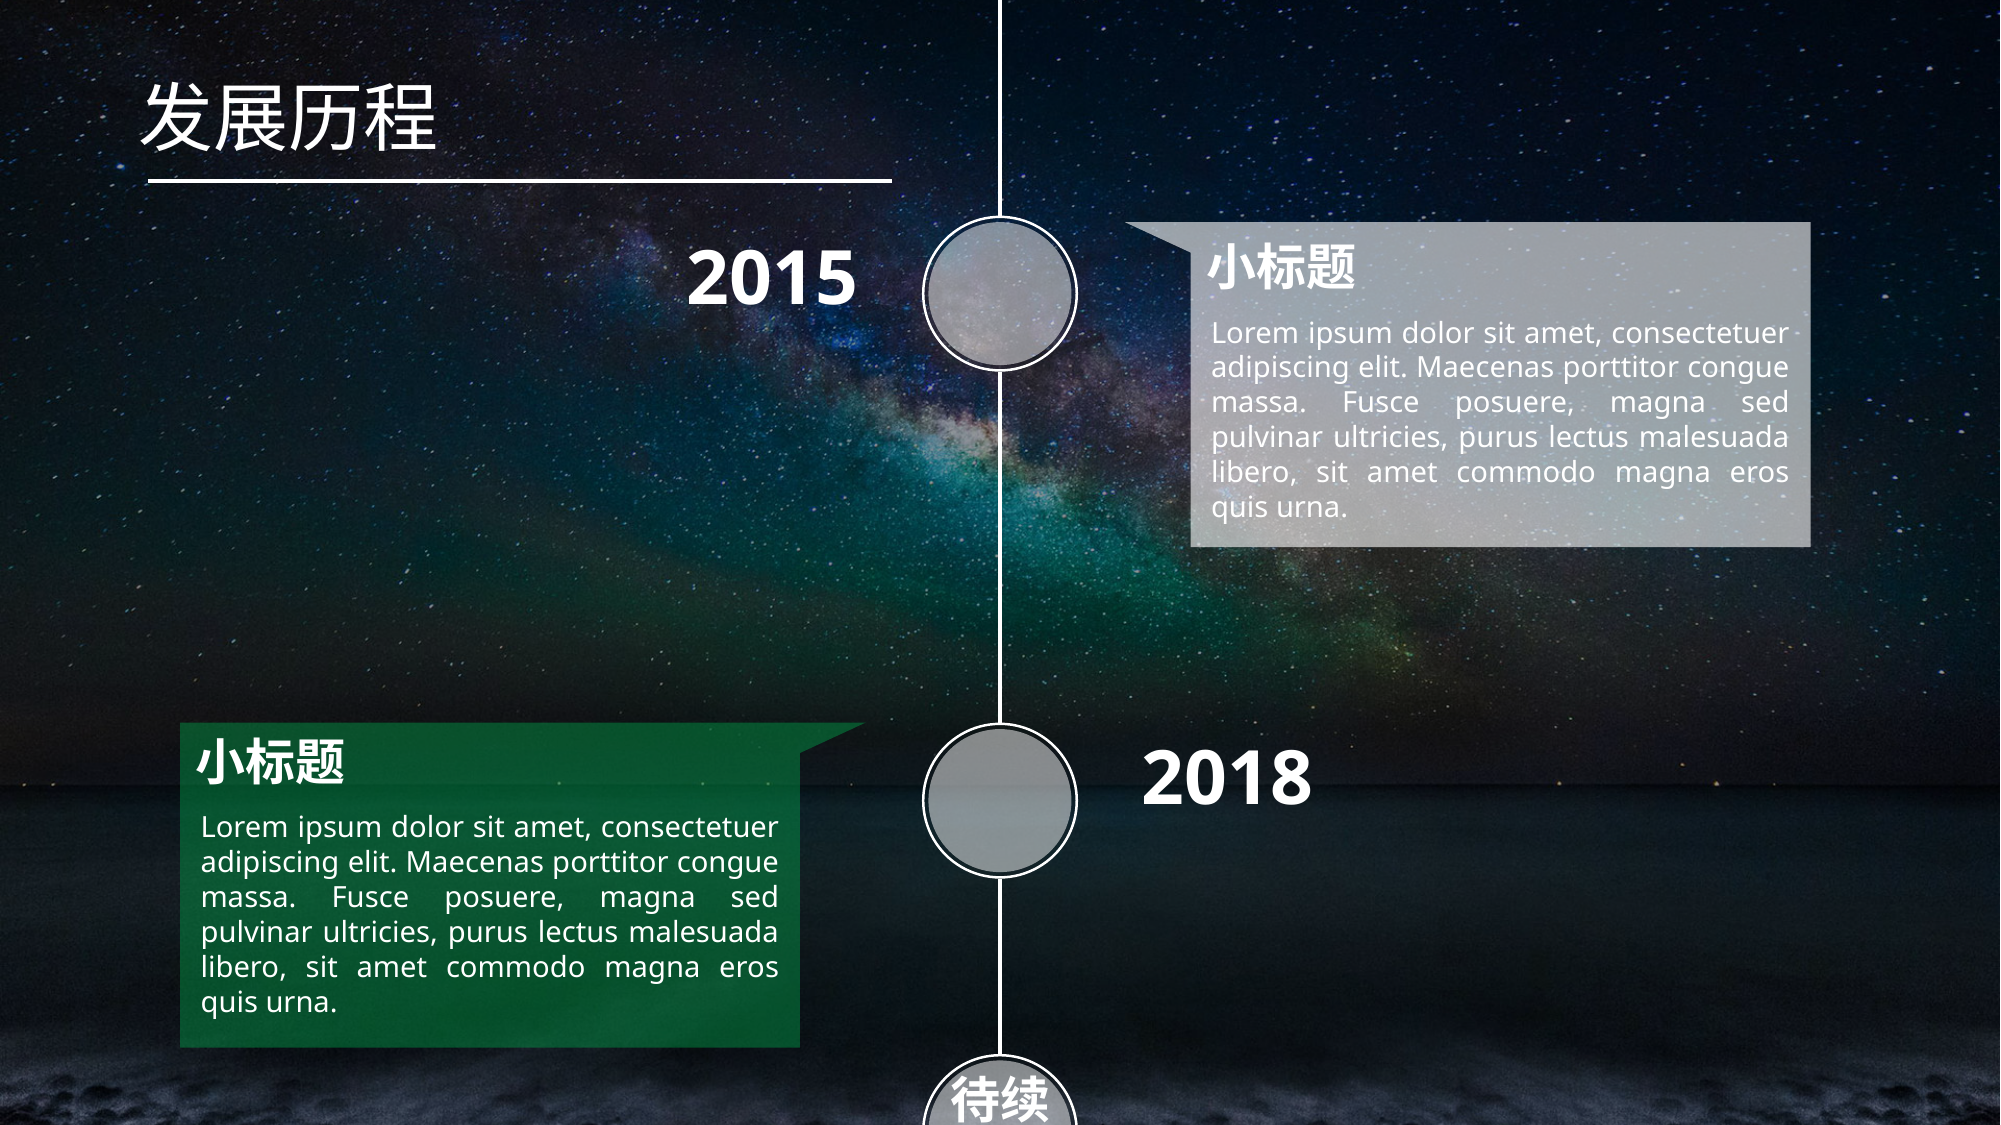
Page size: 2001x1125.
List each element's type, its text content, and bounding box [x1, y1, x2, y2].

picture [1002, 0, 2000, 1125]
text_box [921, 215, 1079, 372]
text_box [921, 1053, 1079, 1125]
text_box 发展历程 [123, 63, 454, 169]
text_box [1124, 221, 1812, 549]
text_box 2015 [671, 222, 874, 327]
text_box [179, 722, 795, 1029]
text_box 2018 [1126, 722, 1329, 828]
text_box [1190, 228, 1805, 534]
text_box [921, 722, 1079, 879]
text_box [178, 721, 867, 1049]
picture [0, 0, 998, 1125]
